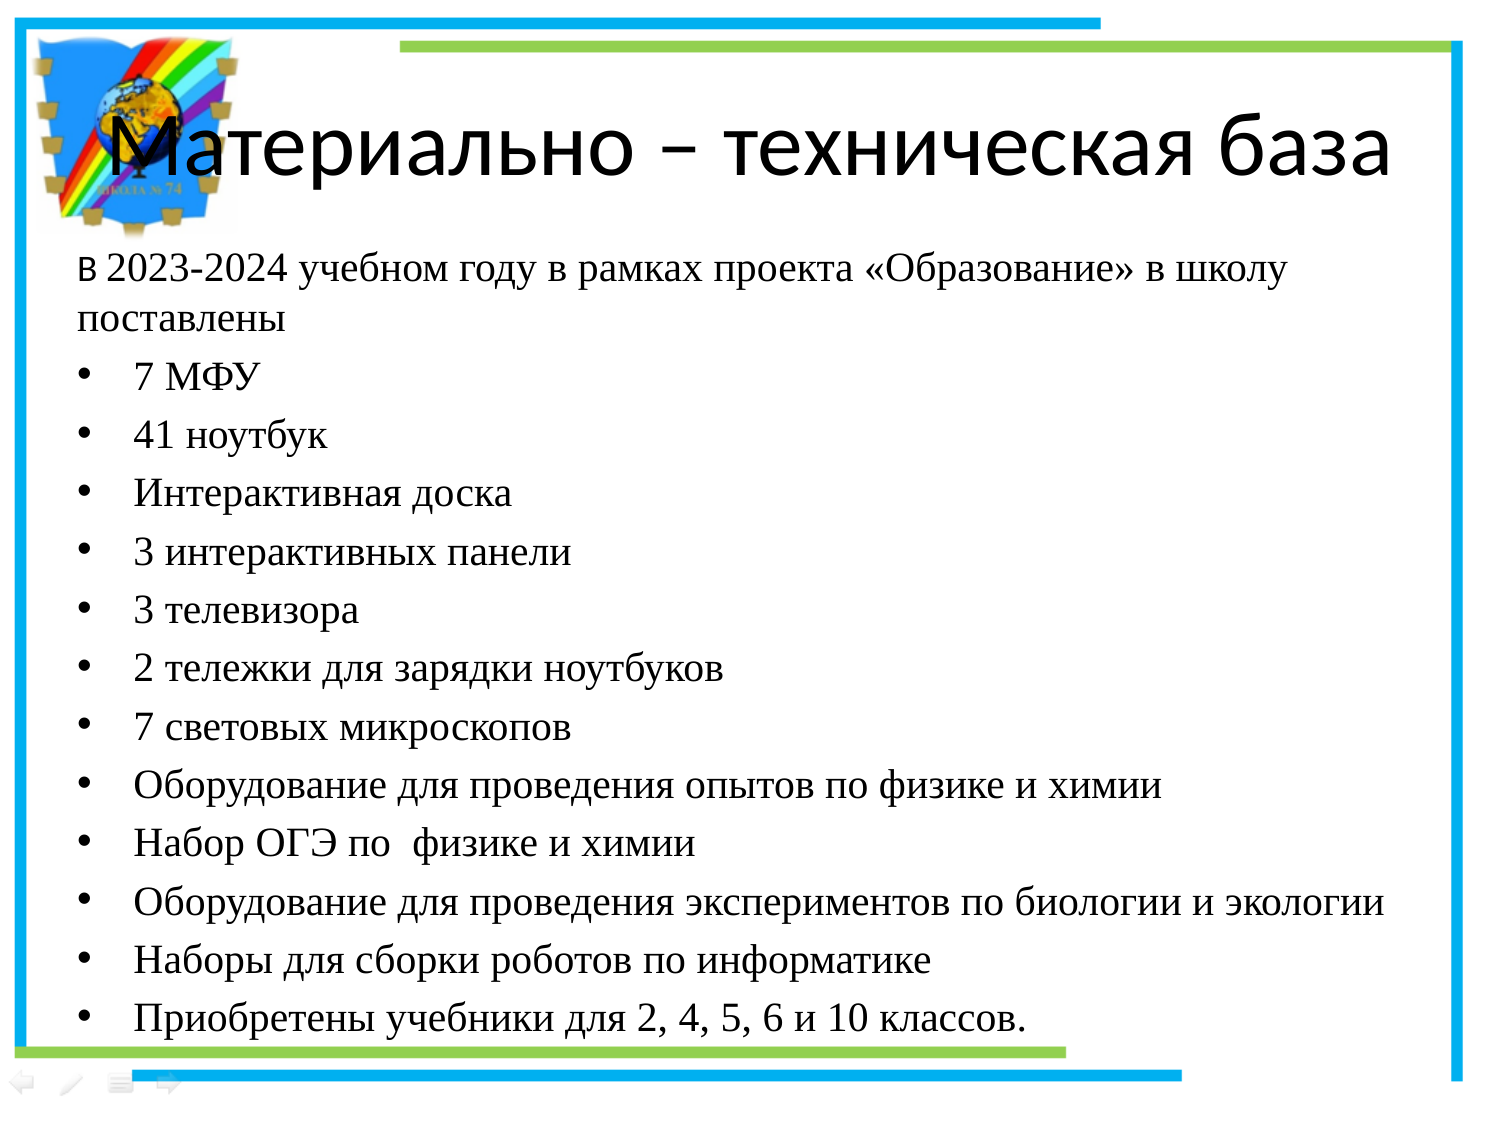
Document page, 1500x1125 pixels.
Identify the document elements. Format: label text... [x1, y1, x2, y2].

list В 2023-2024 учебном году в рамках проекта «Образование» в школу поставлены 7 МФУ 41 ноутбук Интерактивная доска 3 интерактивных панели 3 телевизора 2 тележки для зарядки ноутбуков 7 световых микроскопов Оборудование для проведения опытов по физике и химии Набор ОГЭ по физике и химии Оборудование для проведения экспериментов по биологии и экологии Наборы для сборки роботов по информатике Приобретены учебники для 2, 4, 5, 6 и 10 классов. [61, 232, 1413, 976]
title Материально – техническая база [74, 44, 1426, 233]
picture [0, 0, 1477, 1112]
